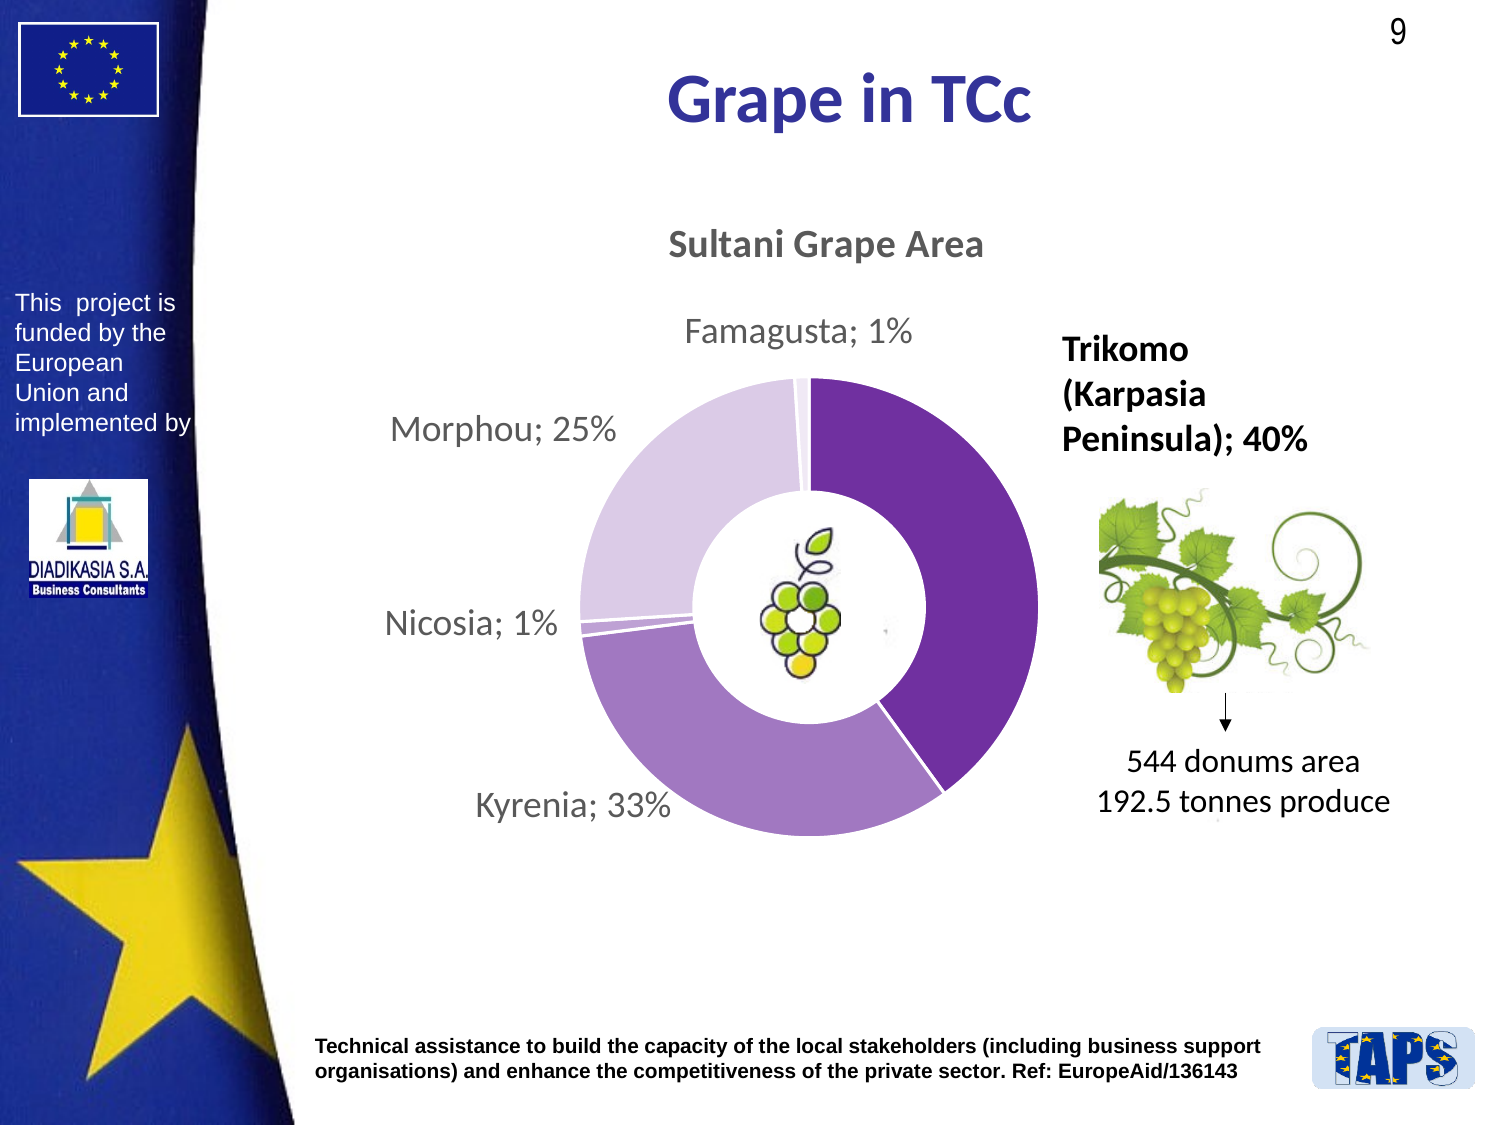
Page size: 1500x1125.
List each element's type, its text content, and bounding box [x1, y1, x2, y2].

picture [0, 0, 1500, 1125]
title Grape in TCc [237, 43, 1463, 146]
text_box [237, 159, 1426, 990]
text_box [1078, 692, 1409, 828]
